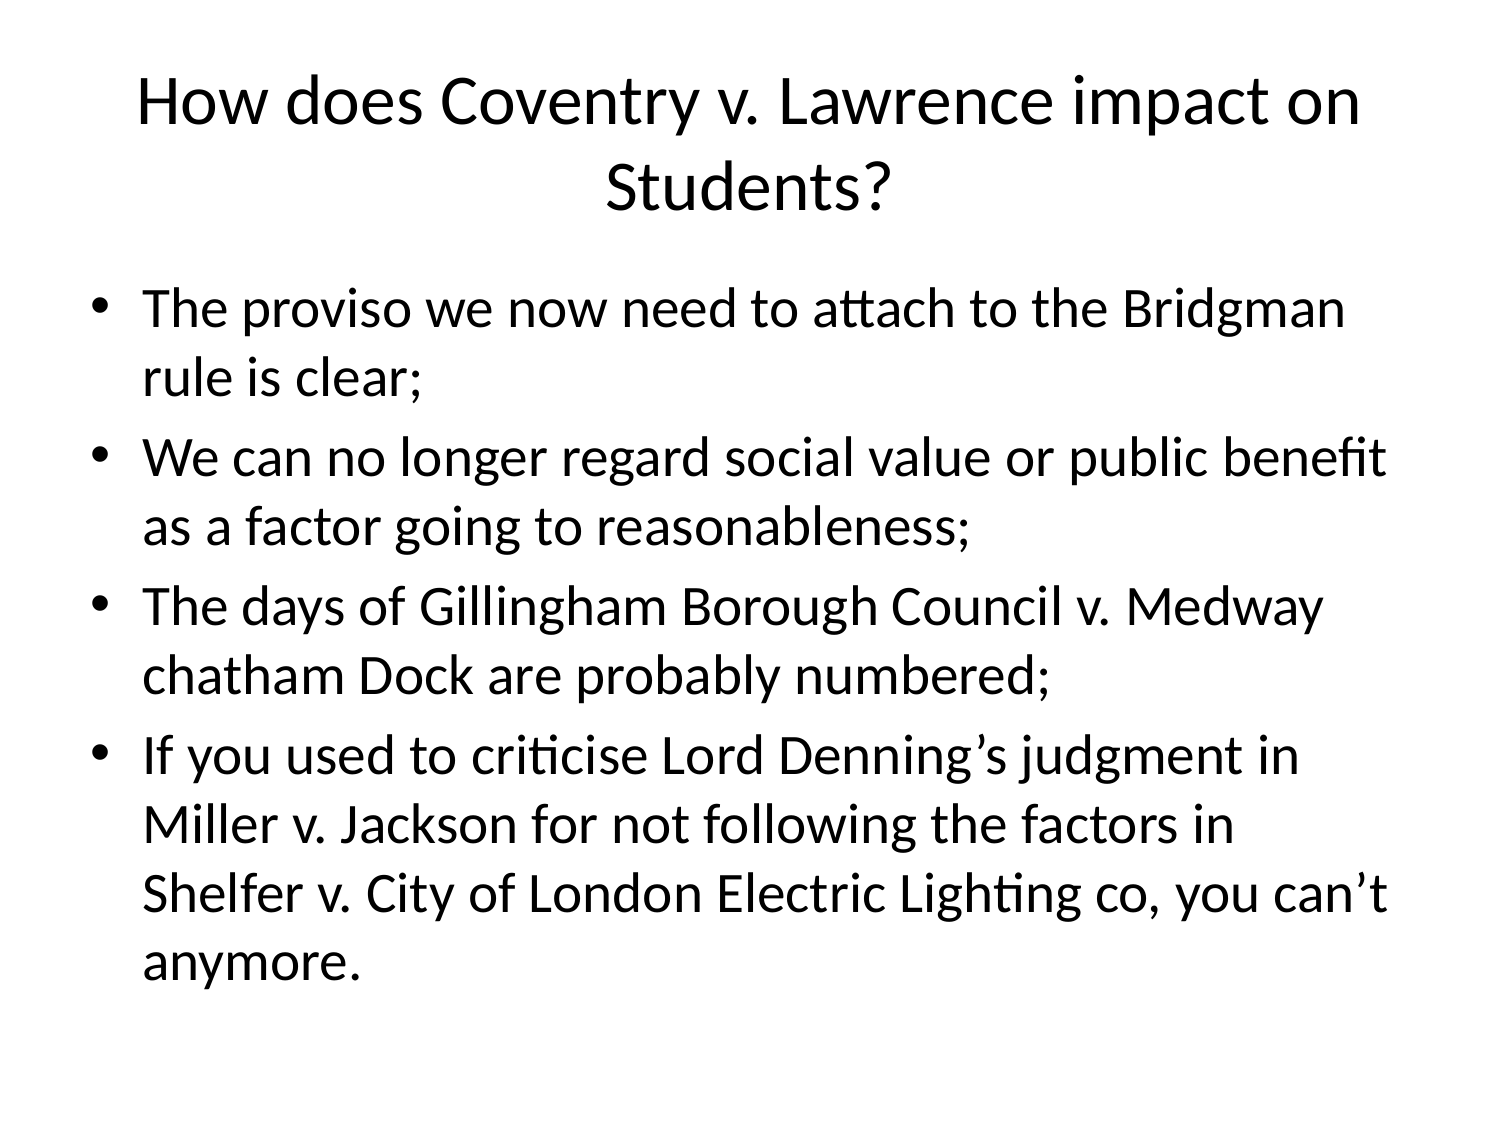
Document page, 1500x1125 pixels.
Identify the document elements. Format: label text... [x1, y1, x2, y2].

title How does Coventry v. Lawrence impact on Students? [75, 45, 1425, 233]
list The proviso we now need to attach to the Bridgman rule is clear; We can no longer regard social value or public benefit as a factor going to reasonableness; The days of Gillingham Borough Council v. Medway chatham Dock are probably numbered; If you used to criticise Lord Denning’s judgment in Miller v. Jackson for not following the factors in Shelfer v. City of London Electric Lighting co, you can’t anymore. [75, 262, 1425, 1005]
